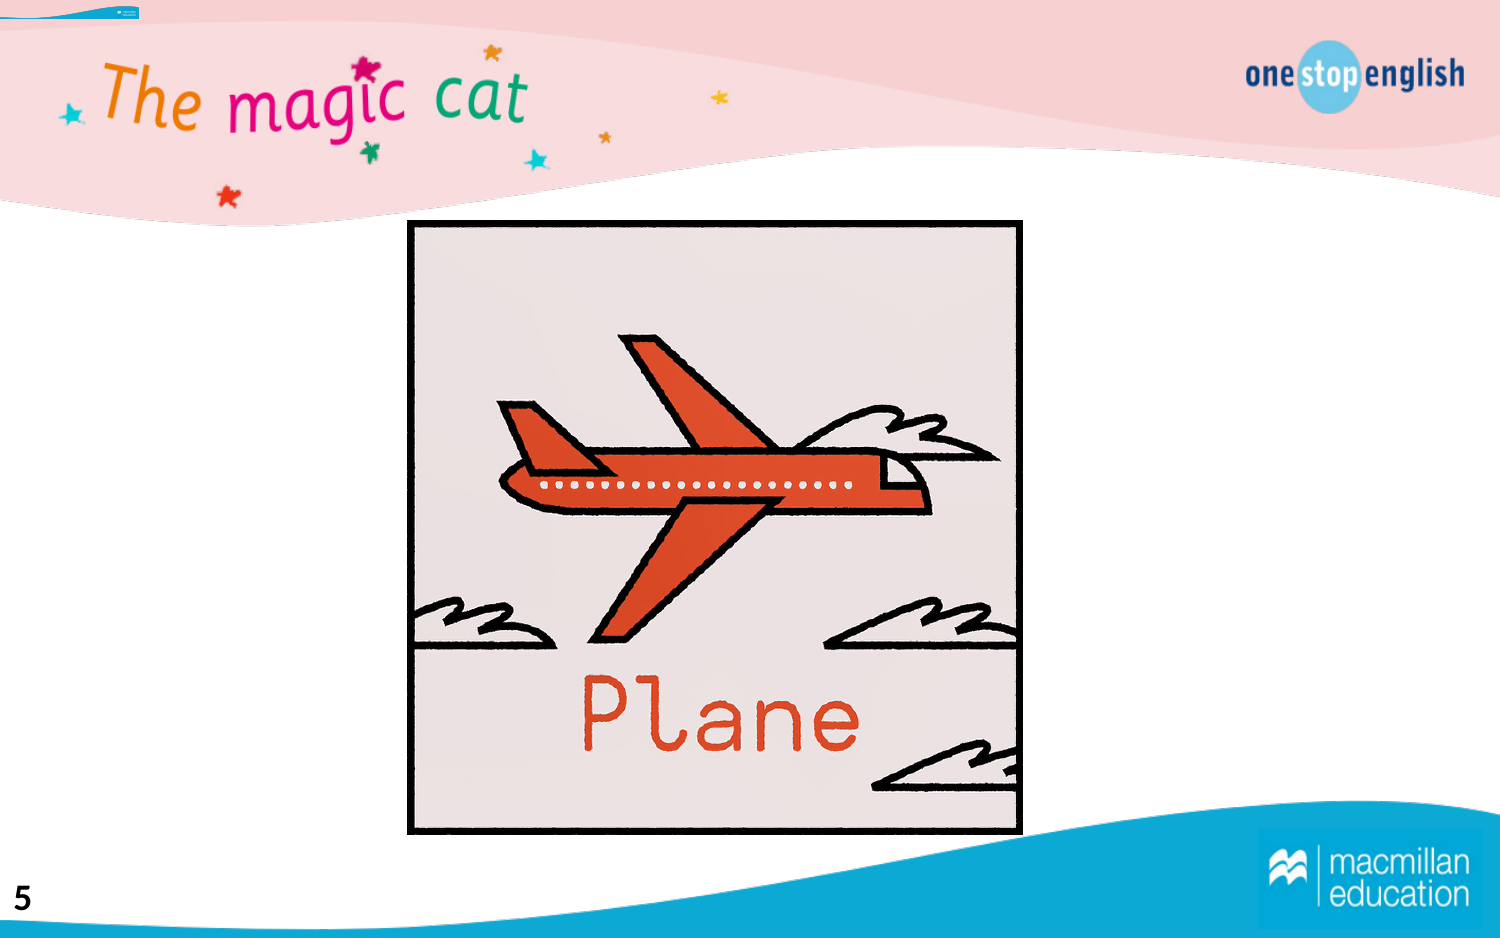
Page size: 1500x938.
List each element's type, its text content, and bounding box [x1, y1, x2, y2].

footer 5 [0, 870, 55, 921]
picture [407, 220, 1023, 836]
